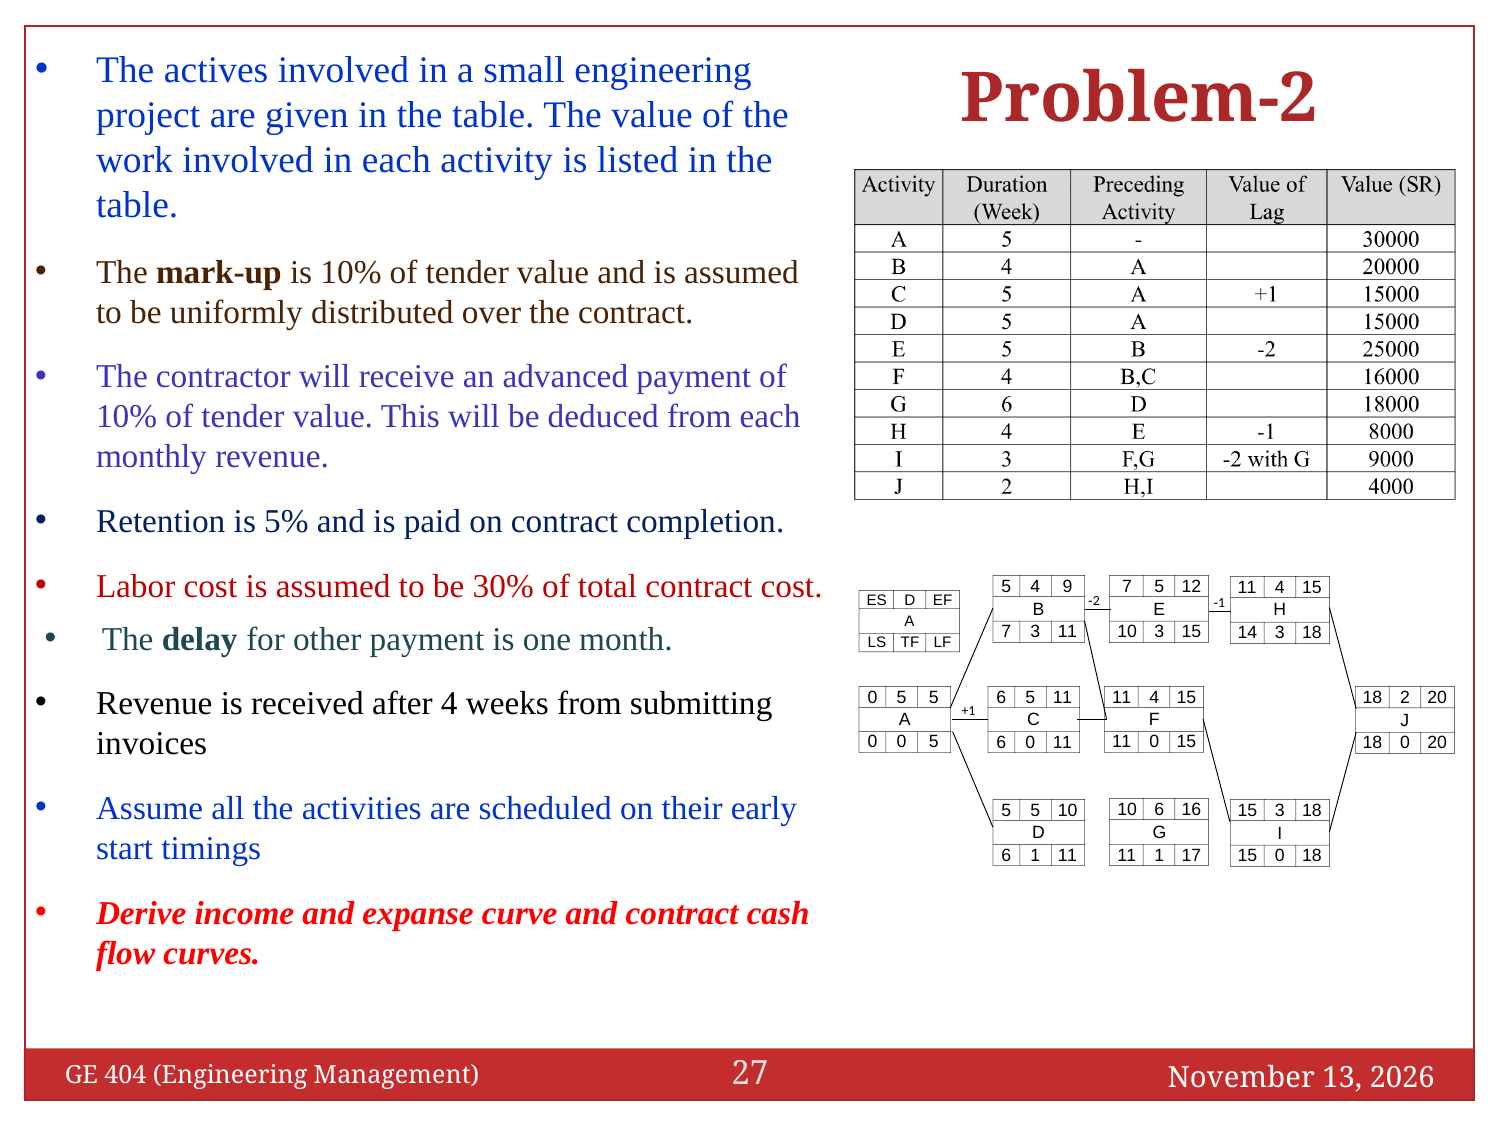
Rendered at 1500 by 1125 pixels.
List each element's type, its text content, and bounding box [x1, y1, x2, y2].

picture [854, 162, 1456, 513]
slide_number 27 [699, 1044, 800, 1110]
text_box The actives involved in a small engineering project are given in the table. The value of the work involved in each activity is listed in the table. The mark-up is 10% of tender value and is assumed to be uniformly distributed over the contract. The contractor will receive an advanced payment of 10% of tender value. This will be deduced from each monthly revenue. Retention is 5% and is paid on contract completion. Labor cost is assumed to be 30% of total contract cost. The delay for other payment is one month. Revenue is received after 4 weeks from submitting invoices Assume all the activities are scheduled on their early start timings Derive income and expanse curve and contract cash flow curves. [20, 37, 844, 1044]
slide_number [950, 1050, 1450, 1111]
title Problem-2 [870, 17, 1409, 143]
picture [848, 560, 1461, 878]
footer GE 404 (Engineering Management) [50, 1051, 638, 1112]
